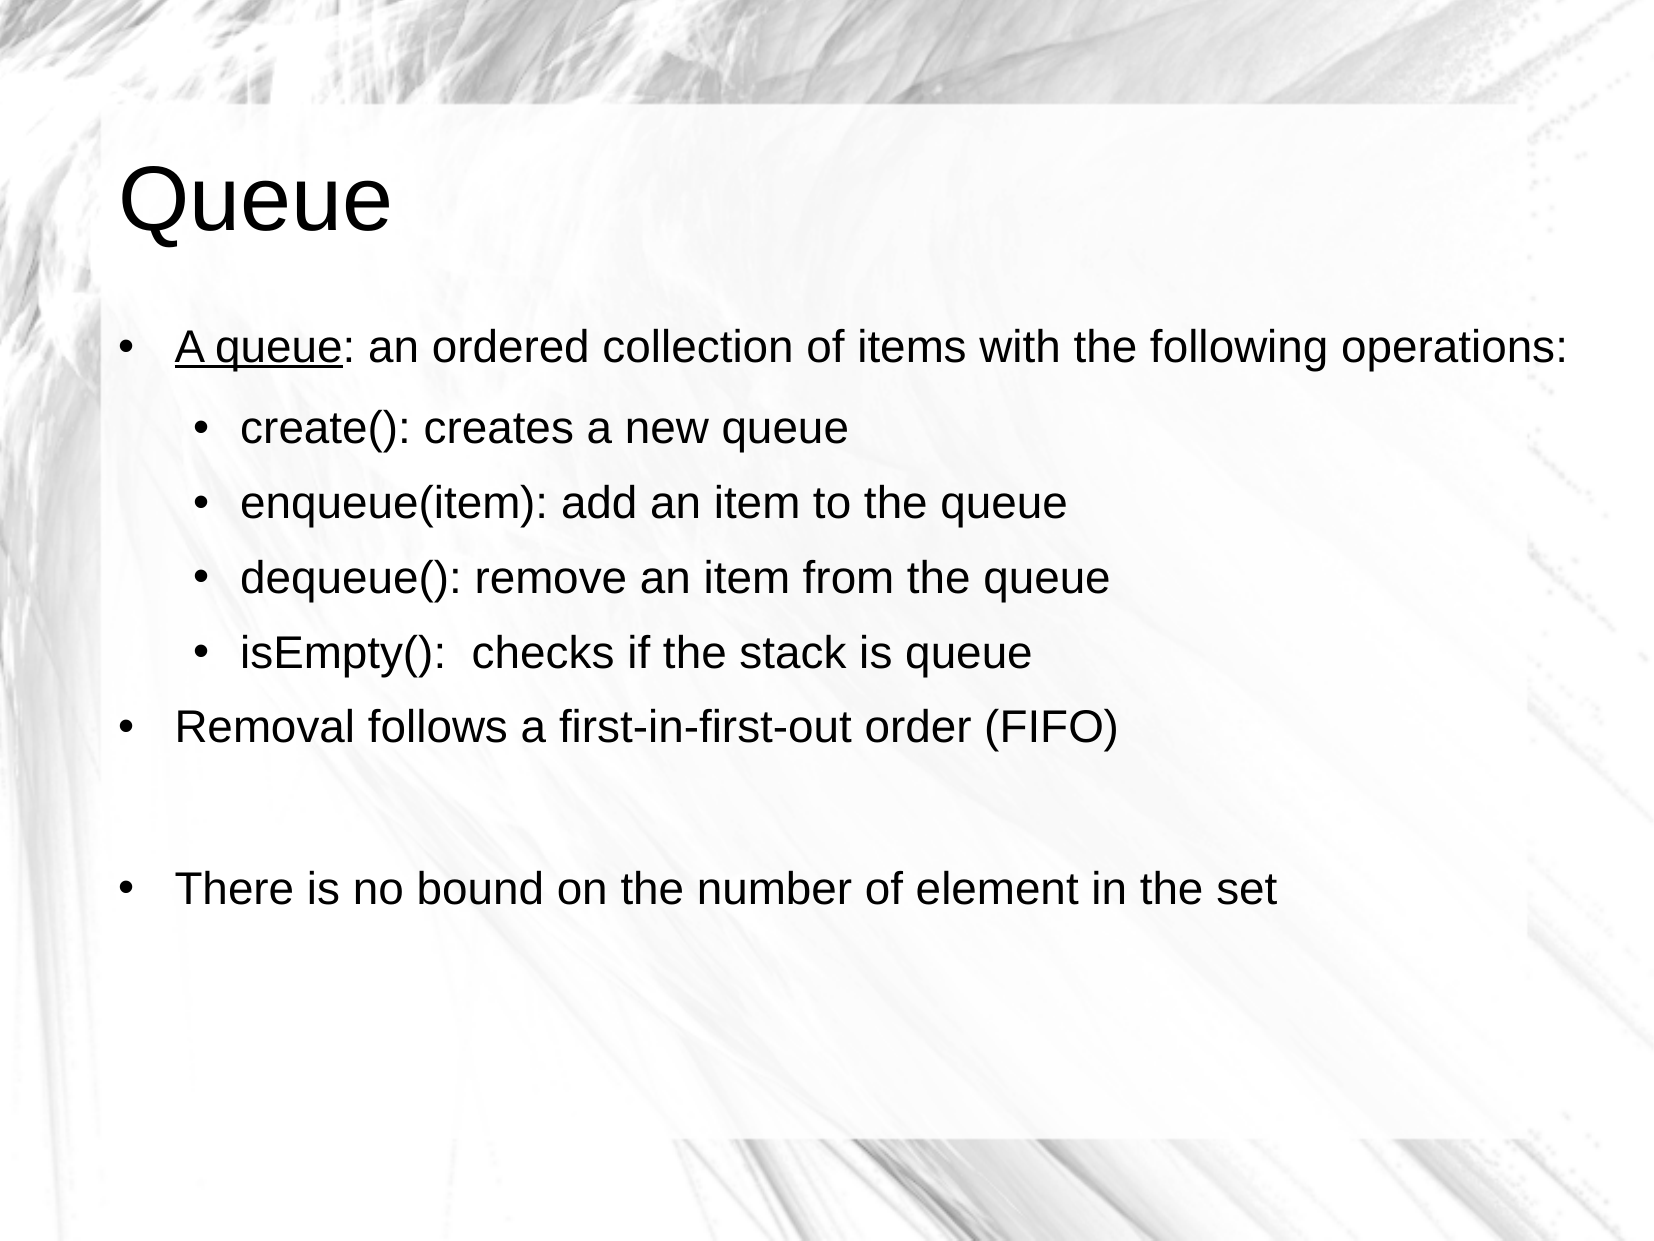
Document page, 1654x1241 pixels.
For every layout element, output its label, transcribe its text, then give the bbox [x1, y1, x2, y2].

title Queue [118, 112, 1506, 281]
list A queue: an ordered collection of items with the following operations: create(): creates a new queue enqueue(item): add an item to the queue dequeue(): remove an item from the queue isEmpty(): checks if the stack is queue Removal follows a first-in-first-out order (FIFO) There is no bound on the number of element in the set [118, 319, 1571, 1109]
picture [0, 0, 1654, 1241]
